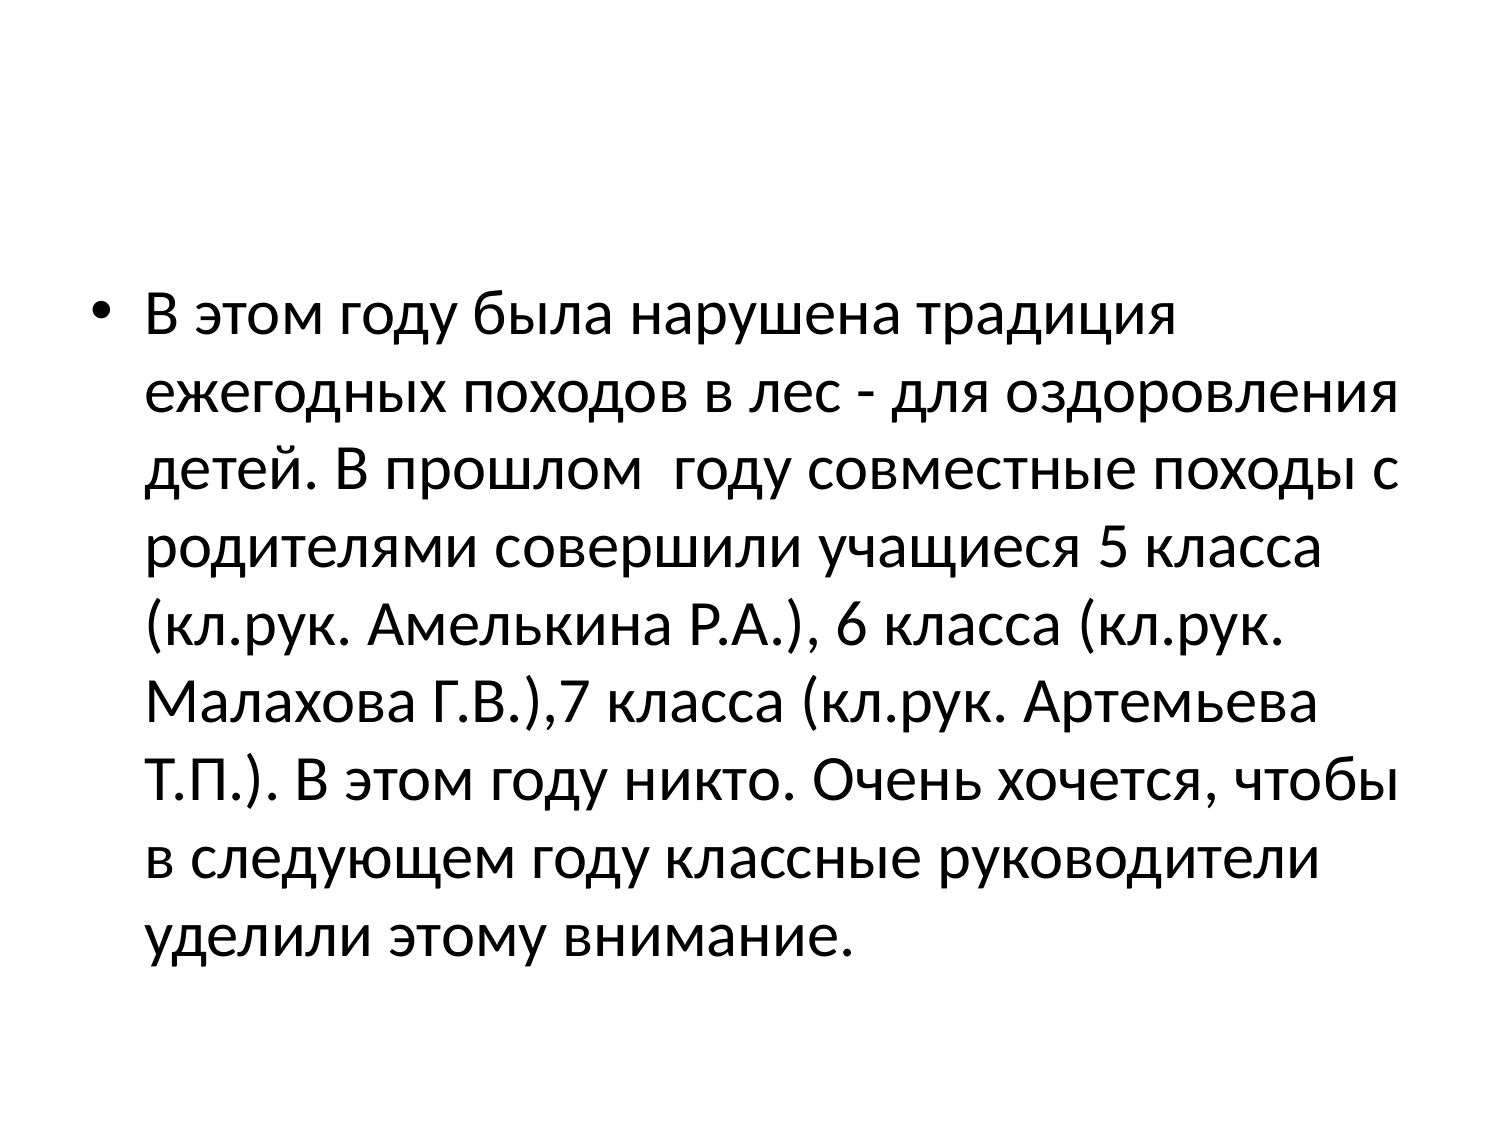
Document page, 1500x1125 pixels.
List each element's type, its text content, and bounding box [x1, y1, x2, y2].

list В этом году была нарушена традиция ежегодных походов в лес - для оздоровления детей. В прошлом году совместные походы с родителями совершили учащиеся 5 класса (кл.рук. Амелькина Р.А.), 6 класса (кл.рук. Малахова Г.В.),7 класса (кл.рук. Артемьева Т.П.). В этом году никто. Очень хочется, чтобы в следующем году классные руководители уделили этому внимание. [75, 262, 1425, 1005]
